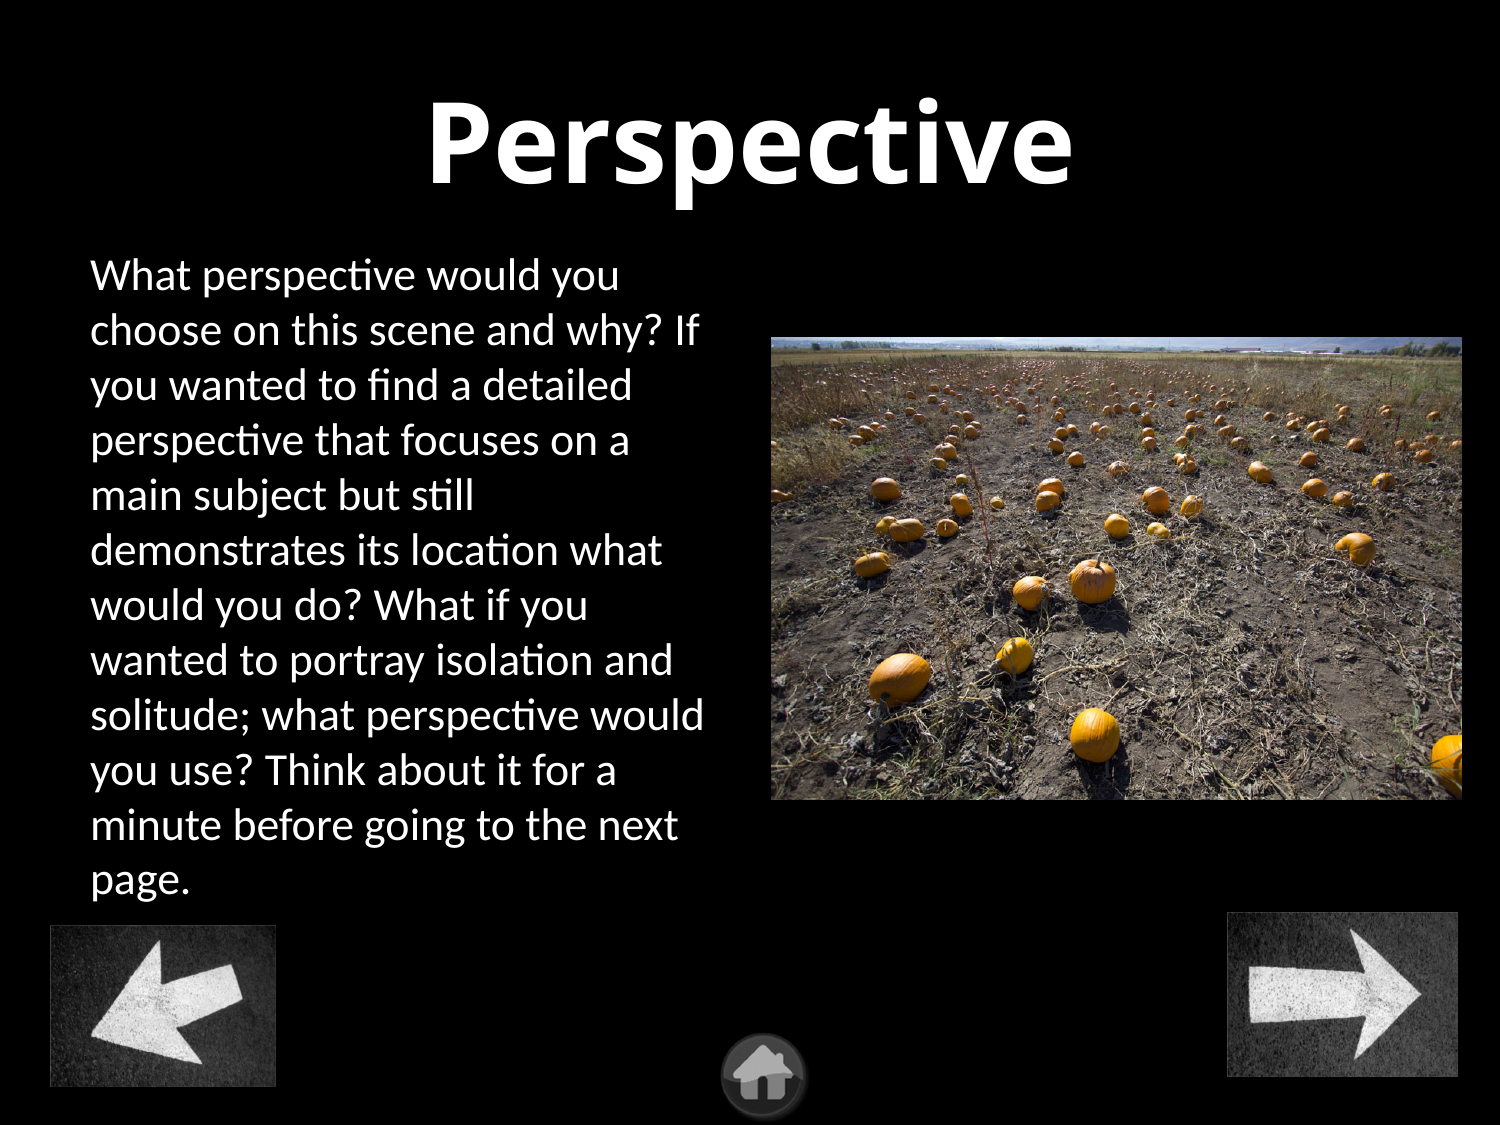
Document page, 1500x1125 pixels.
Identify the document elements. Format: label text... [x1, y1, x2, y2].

picture [771, 337, 1462, 801]
picture [1228, 913, 1458, 1077]
list What perspective would you choose on this scene and why? If you wanted to find a detailed perspective that focuses on a main subject but still demonstrates its location what would you do? What if you wanted to portray isolation and solitude; what perspective would you use? Think about it for a minute before going to the next page. [75, 237, 738, 980]
title Perspective [75, 45, 1425, 233]
picture [51, 926, 276, 1087]
